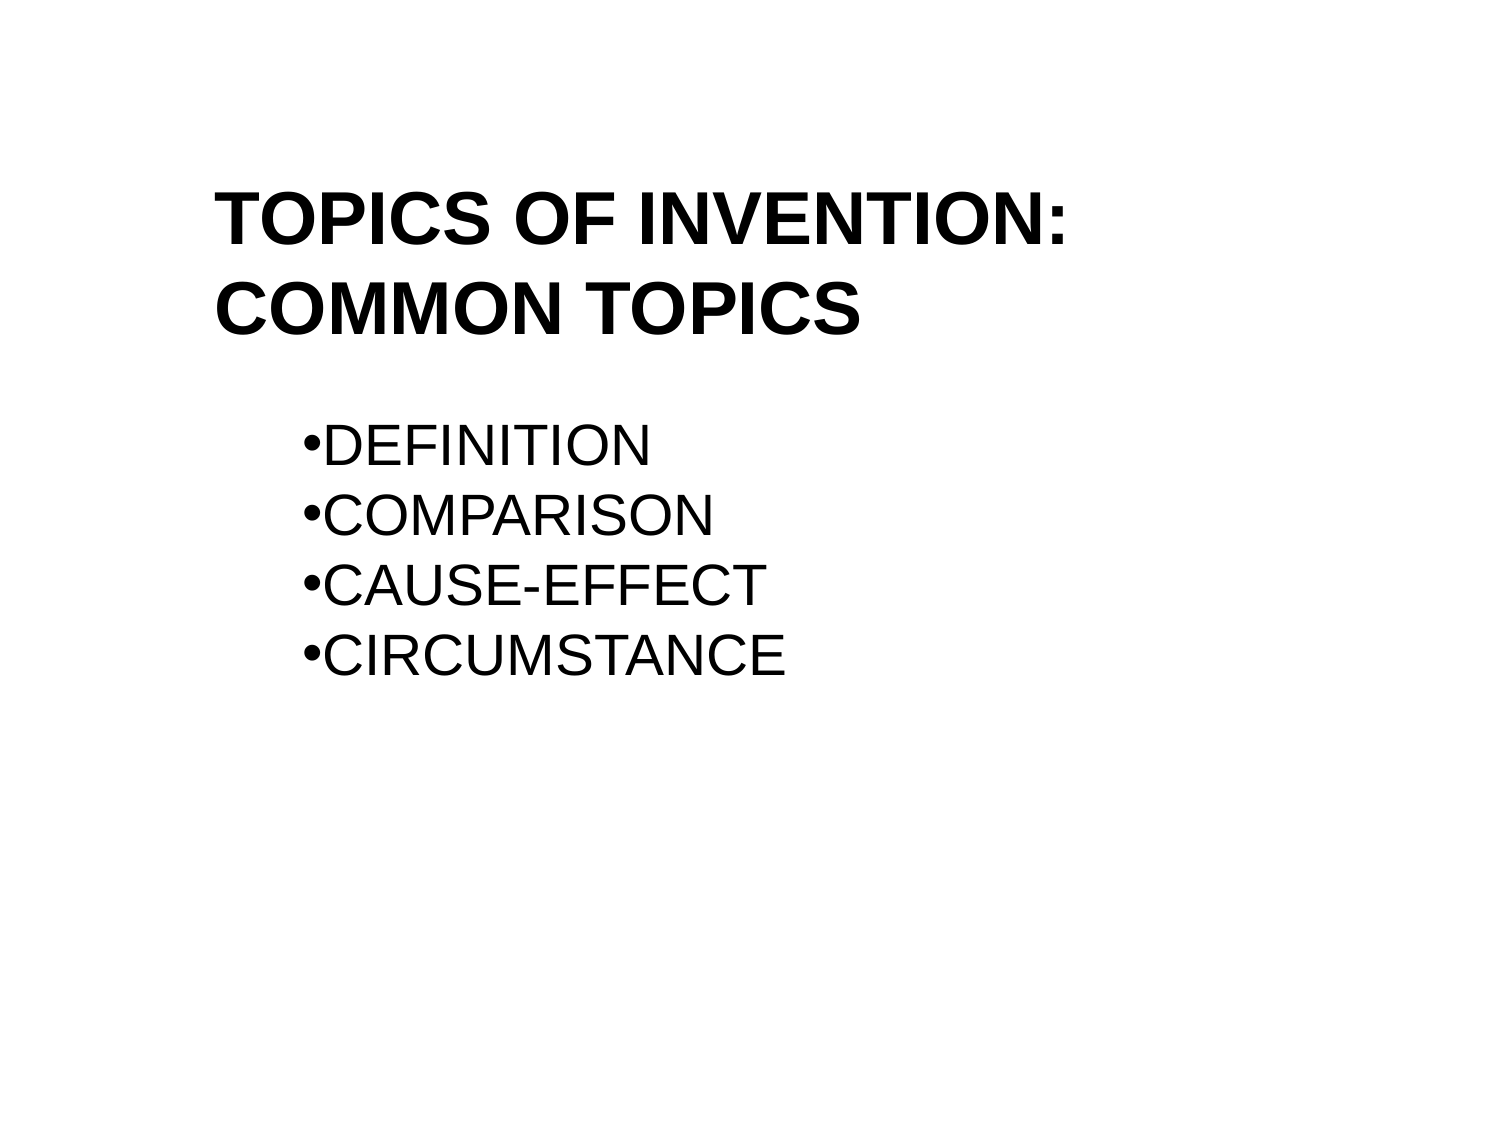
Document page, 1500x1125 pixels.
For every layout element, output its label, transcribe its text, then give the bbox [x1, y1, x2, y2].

text_box DEFINITION COMPARISON CAUSE-EFFECT CIRCUMSTANCE [287, 399, 1200, 695]
text_box TOPICS OF INVENTION: COMMON TOPICS [199, 162, 1400, 358]
